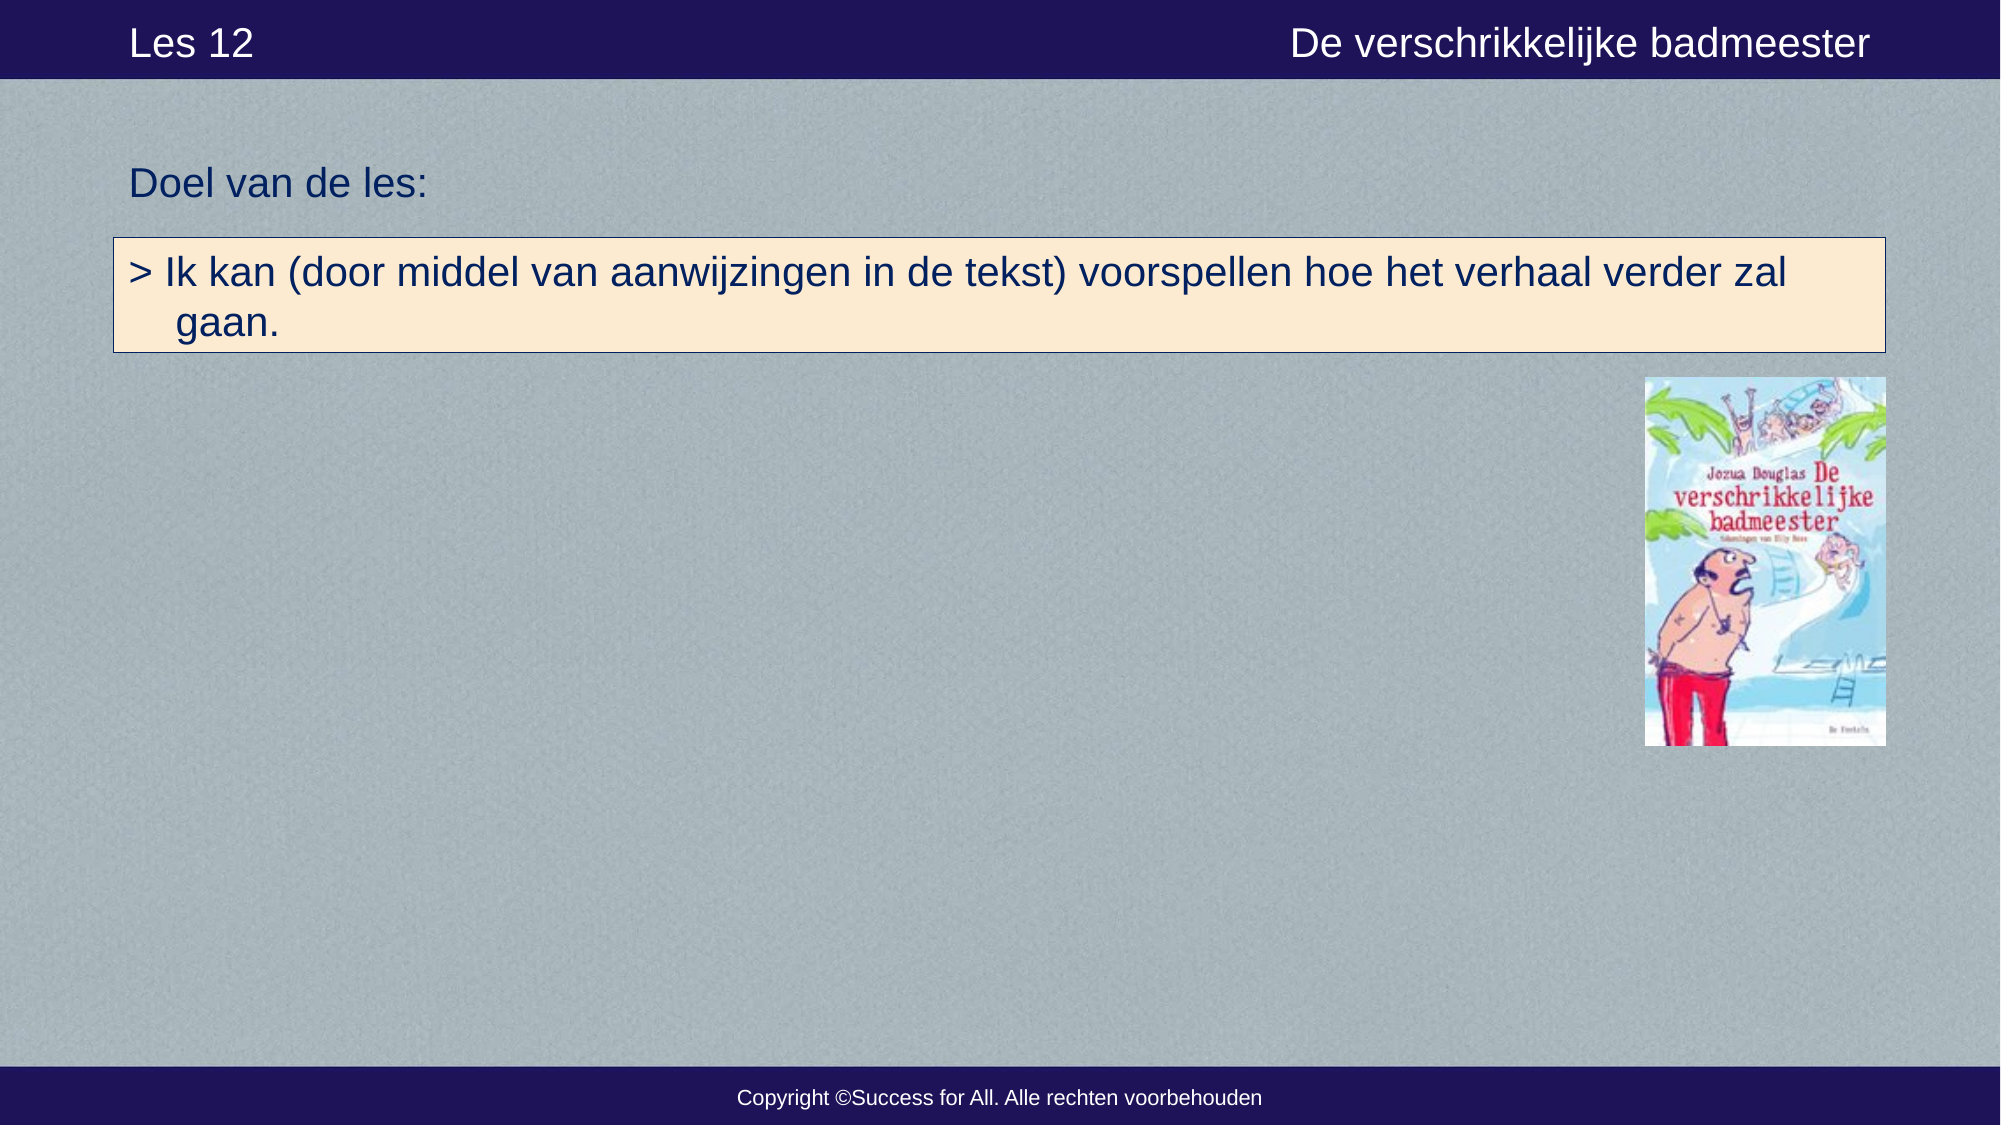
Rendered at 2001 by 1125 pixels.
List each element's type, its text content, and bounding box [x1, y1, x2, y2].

text_box Les 12 [114, 8, 354, 73]
text_box De verschrikkelijke badmeester [999, 8, 1886, 73]
text_box Doel van de les: [113, 148, 1635, 214]
picture [0, 0, 2001, 1125]
text_box Copyright ©Success for All. Alle rechten voorbehouden [0, 1076, 2000, 1125]
text_box > Ik kan (door middel van aanwijzingen in de tekst) voorspellen hoe het verhaal verder zal gaan. [113, 237, 1886, 353]
